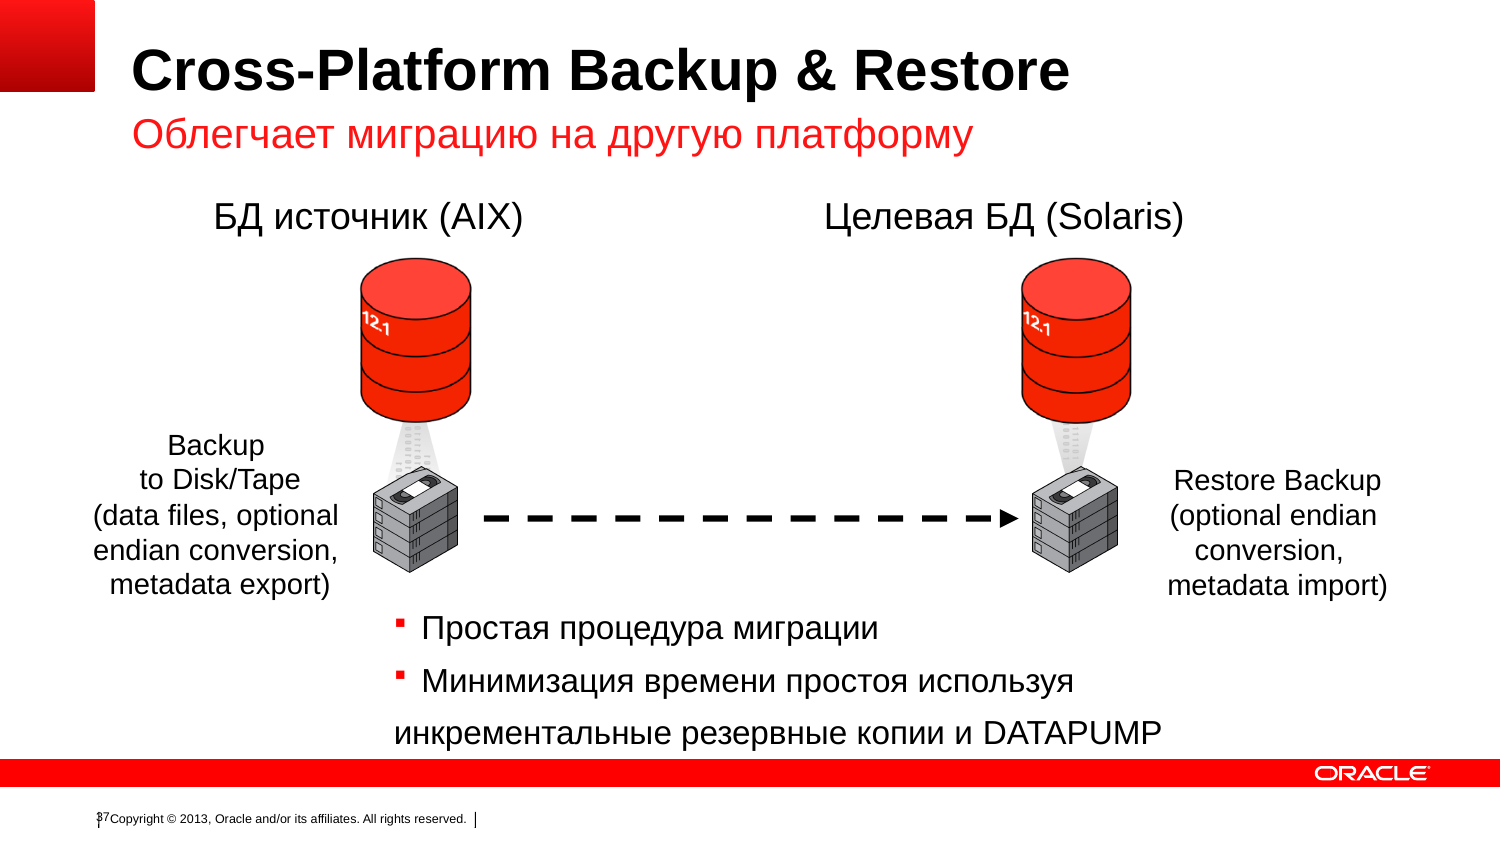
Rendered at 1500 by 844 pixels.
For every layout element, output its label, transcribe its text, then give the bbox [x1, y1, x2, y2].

list Облегчает миграцию на другую платформу [131, 106, 1482, 157]
text_box БД источник (AIX) [198, 184, 539, 245]
list Простая процедура миграции Минимизация времени простоя используя инкрементальные резервные копии и DATAPUMP [383, 638, 1451, 772]
picture [1379, 772, 1394, 777]
picture [1318, 772, 1330, 777]
picture [1398, 772, 1410, 777]
picture [0, 759, 1500, 787]
text_box Целевая БД (Solaris) [809, 184, 1200, 245]
text_box Backup to Disk/Tape (data files, optional endian conversion, metadata export) [78, 418, 363, 609]
title Cross-Platform Backup & Restore [131, 40, 1482, 106]
picture [1352, 772, 1361, 779]
picture [358, 255, 476, 573]
picture [1016, 256, 1134, 573]
text_box [1006, 512, 1019, 525]
text_box Restore Backup (optional endian conversion, metadata import) [1055, 453, 1500, 609]
